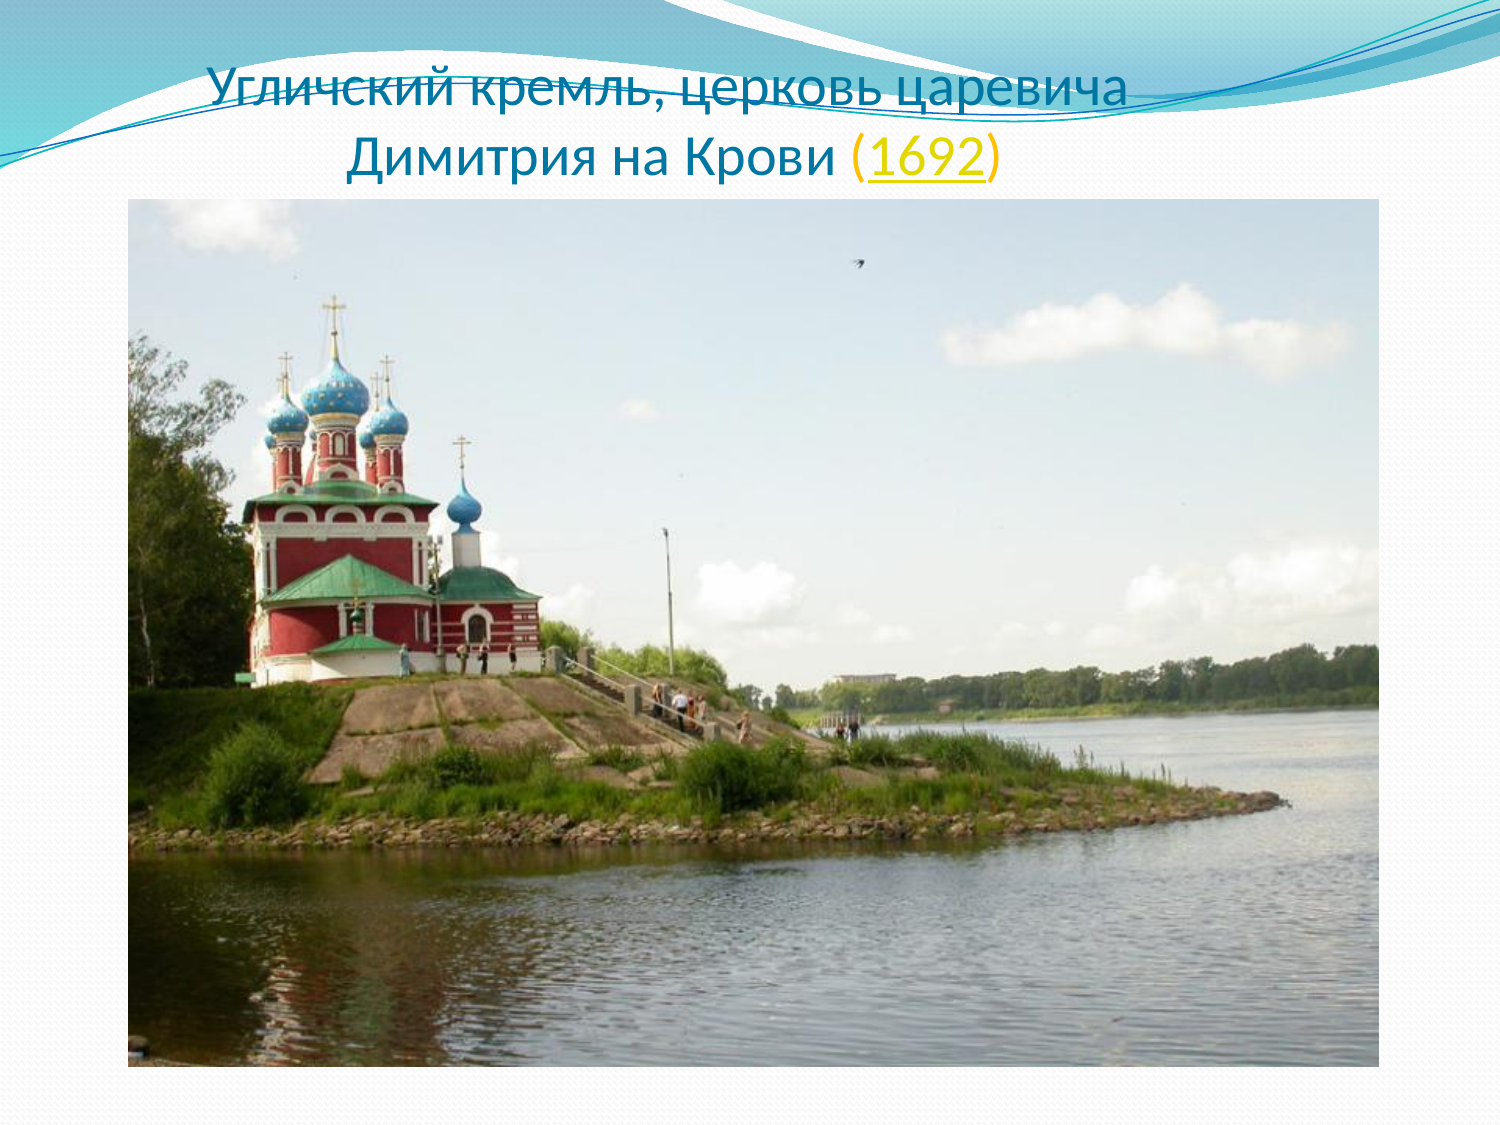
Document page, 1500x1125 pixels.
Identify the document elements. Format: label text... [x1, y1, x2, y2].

title Угличский кремль, церковь царевича Димитрия на Крови (1692) [0, 24, 1350, 188]
picture [128, 198, 1380, 1067]
